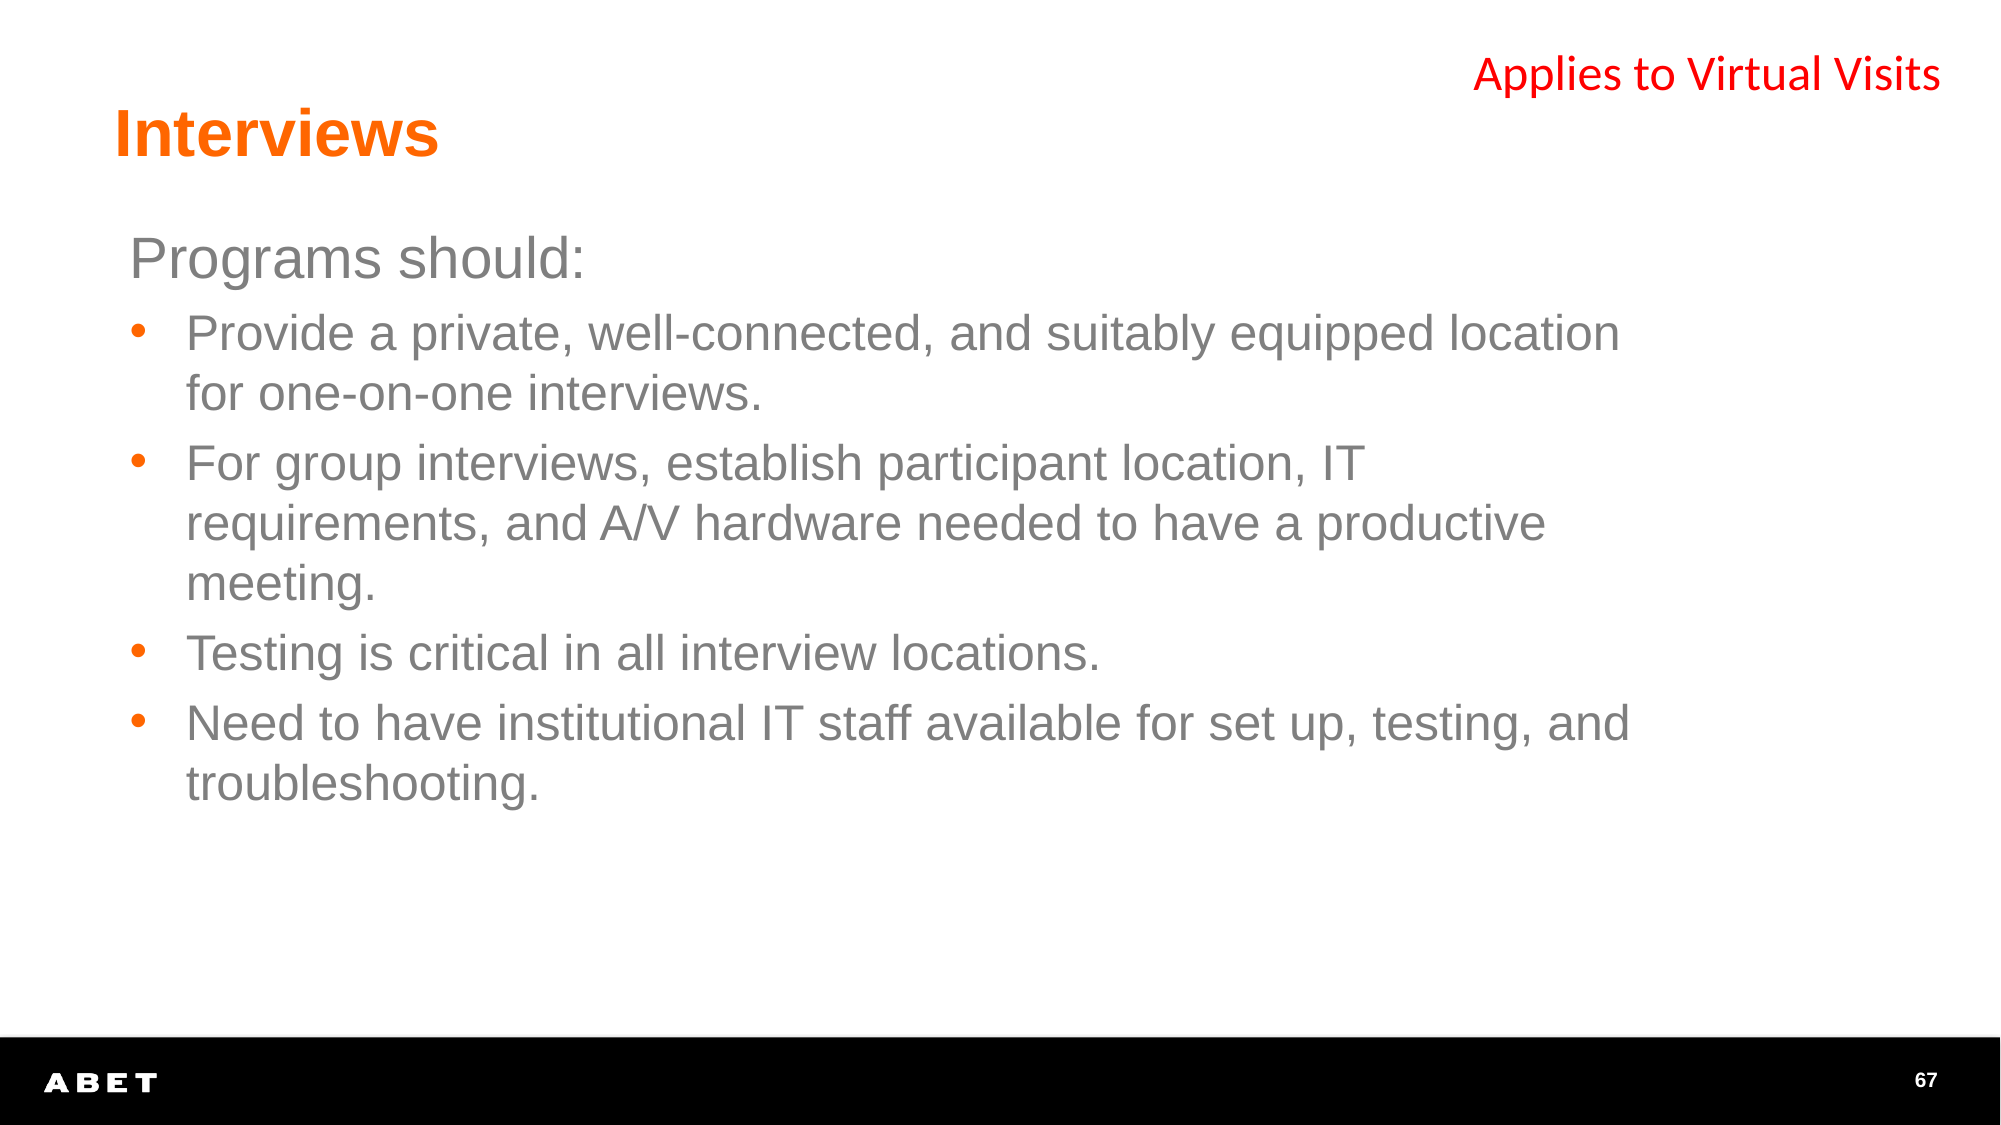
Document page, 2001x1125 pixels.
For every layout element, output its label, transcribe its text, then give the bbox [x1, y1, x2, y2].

title Interviews [99, 82, 1900, 213]
text_box Applies to Virtual Visits [1458, 32, 1957, 108]
picture [16, 1052, 184, 1113]
list Programs should: Provide a private, well-connected, and suitably equipped location for one-on-one interviews. For group interviews, establish participant location, IT requirements, and A/V hardware needed to have a productive meeting. Testing is critical in all interview locations. Need to have institutional IT staff available for set up, testing, and troubleshooting. [114, 213, 1675, 925]
